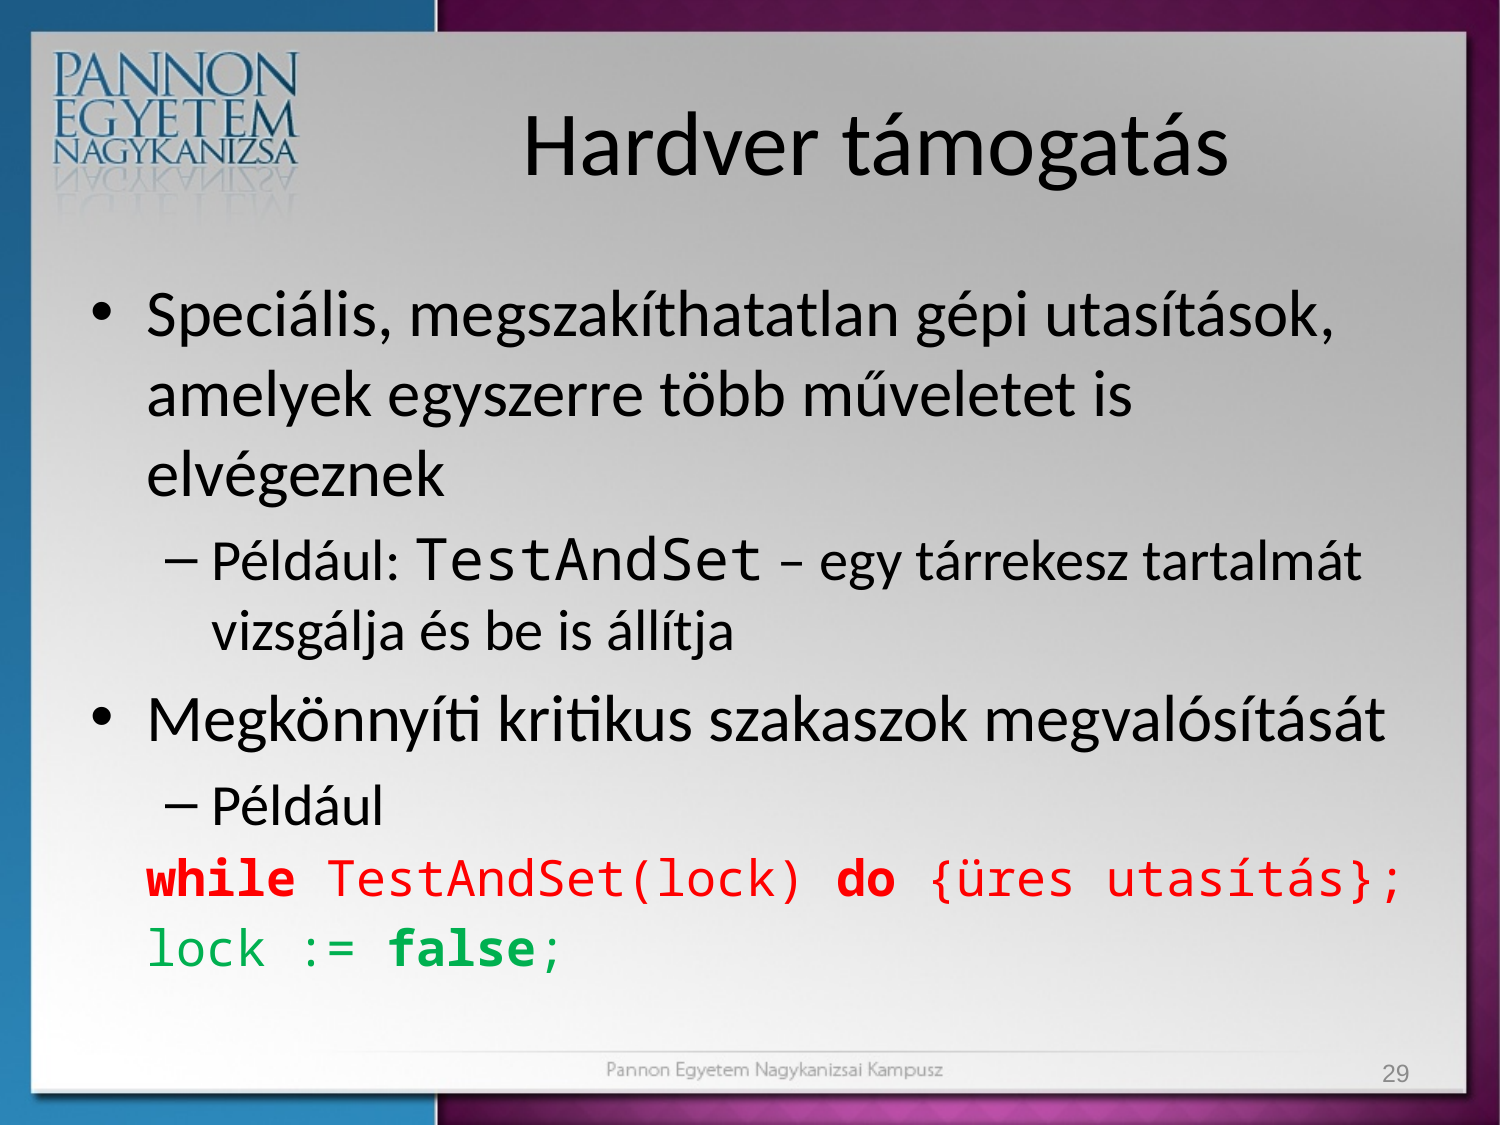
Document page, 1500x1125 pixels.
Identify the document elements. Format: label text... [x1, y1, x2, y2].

title Hardver támogatás [328, 45, 1425, 233]
picture [0, 0, 1500, 1125]
list Speciális, megszakíthatatlan gépi utasítások, amelyek egyszerre több műveletet is elvégeznek Például: TestAndSet – egy tárrekesz tartalmát vizsgálja és be is állítja Megkönnyíti kritikus szakaszok megvalósítását Például while TestAndSet(lock) do {üres utasítás}; lock := false; [75, 262, 1425, 1038]
slide_number 29 [1074, 1042, 1425, 1103]
